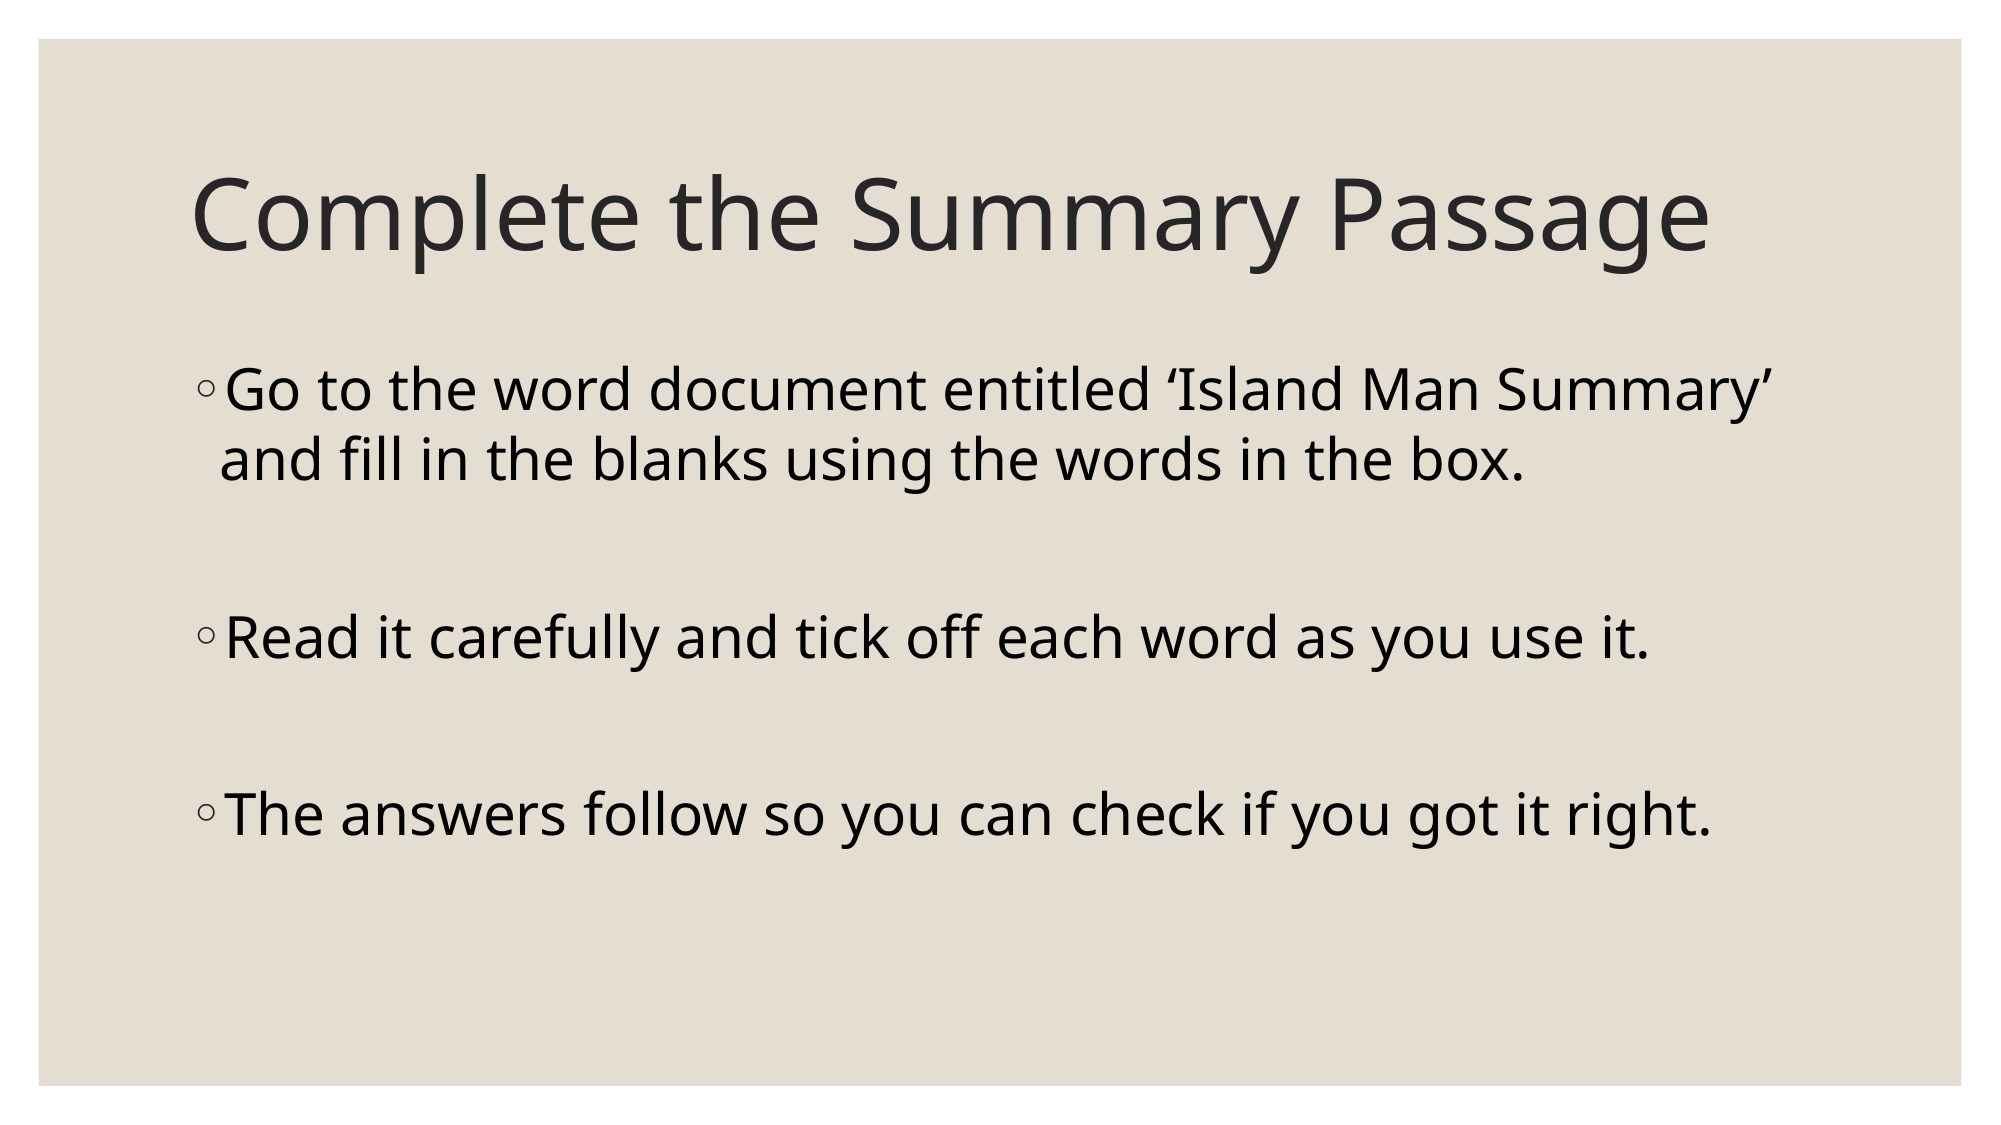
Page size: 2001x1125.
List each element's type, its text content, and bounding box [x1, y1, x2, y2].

title Complete the Summary Passage [174, 105, 1825, 331]
list Go to the word document entitled ‘Island Man Summary’ and fill in the blanks using the words in the box. Read it carefully and tick off each word as you use it. The answers follow so you can check if you got it right. [174, 345, 1825, 990]
